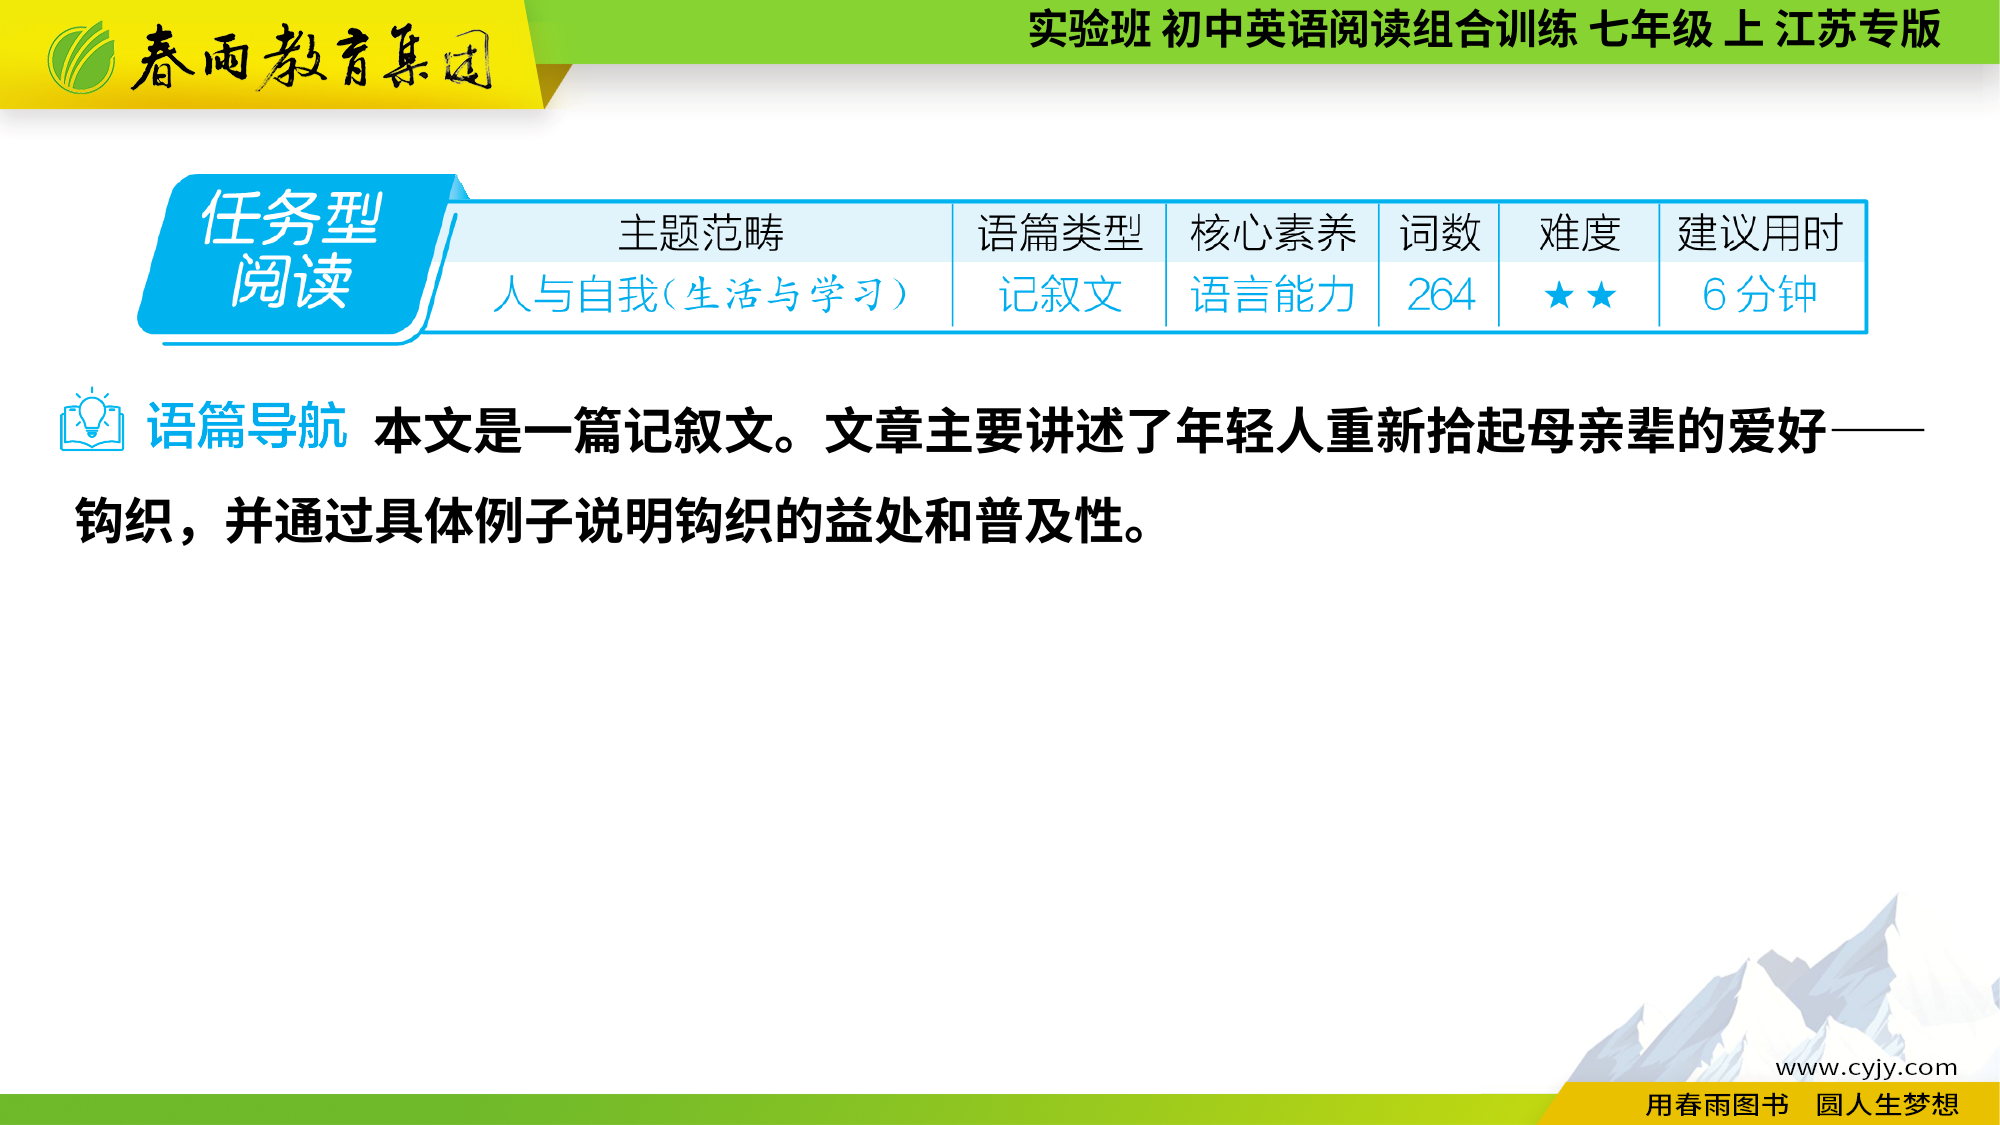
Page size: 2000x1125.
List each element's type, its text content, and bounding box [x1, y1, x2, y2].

list 本文是一篇记叙文。文章主要讲述了年轻人重新拾起母亲辈的爱好——钩织，并通过具体例子说明钩织的益处和普及性。 [59, 361, 1944, 548]
picture [0, 0, 2000, 1125]
